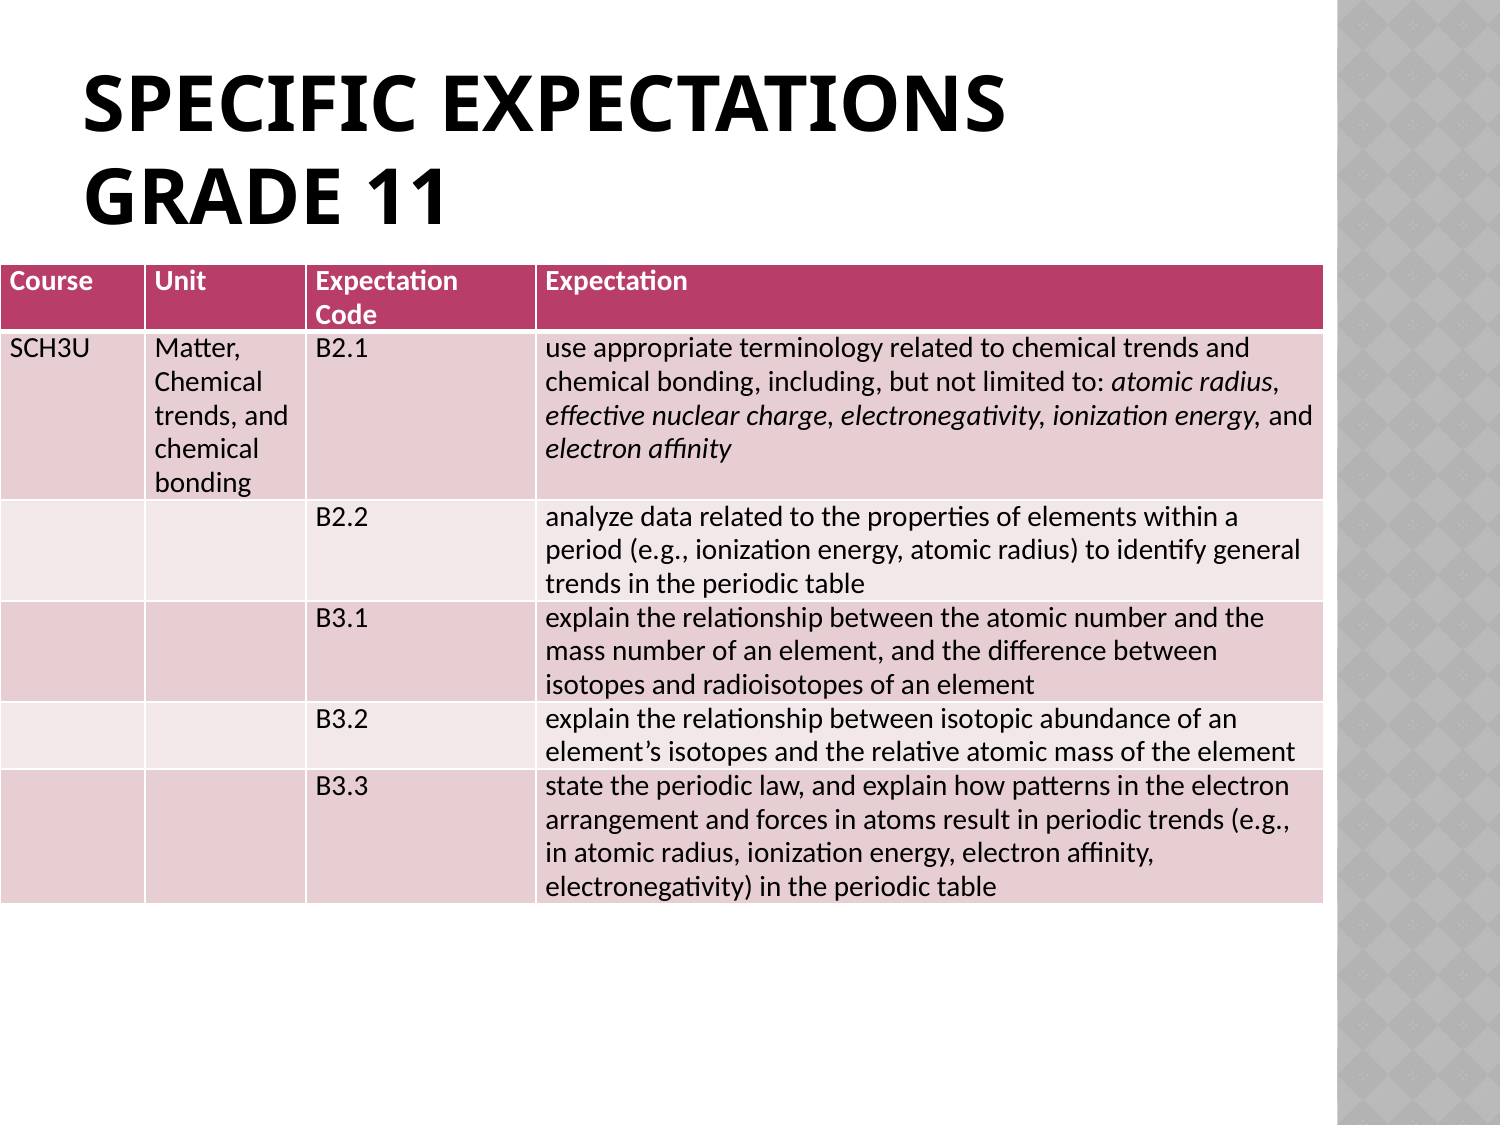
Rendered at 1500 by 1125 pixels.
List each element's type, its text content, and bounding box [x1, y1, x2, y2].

table_cell use appropriate terminology related to chemical trends and chemical bonding, including, but not limited to: atomic radius, effective nuclear charge, electronegativity, ionization energy, and electron affinity [537, 334, 1323, 499]
table_header Course [1, 265, 144, 329]
table_header Unit [146, 265, 305, 329]
table_cell explain the relationship between isotopic abundance of an element’s isotopes and the relative atomic mass of the element [537, 703, 1323, 768]
table_cell [146, 602, 305, 701]
table_cell SCH3U [1, 334, 144, 499]
table_cell Matter, Chemical trends, and chemical bonding [146, 334, 305, 499]
table_cell B2.1 [307, 334, 535, 499]
table_cell analyze data related to the properties of elements within a period (e.g., ionization energy, atomic radius) to identify general trends in the periodic table [537, 501, 1323, 600]
table_cell B3.3 [307, 770, 535, 903]
table_cell [146, 501, 305, 600]
table_cell state the periodic law, and explain how patterns in the electron arrangement and forces in atoms result in periodic trends (e.g., in atomic radius, ionization energy, electron affinity, electronegativity) in the periodic table [537, 770, 1323, 903]
table_cell explain the relationship between the atomic number and the mass number of an element, and the difference between isotopes and radioisotopes of an element [537, 602, 1323, 701]
table_header Expectation Code [307, 265, 535, 329]
table_cell B3.2 [307, 703, 535, 768]
table_cell [1, 602, 144, 701]
table_cell [1, 770, 144, 903]
table_cell [146, 703, 305, 768]
table_cell B2.2 [307, 501, 535, 600]
table_cell B3.1 [307, 602, 535, 701]
title Specific Expectations Grade 11 [75, 52, 1263, 240]
table_cell [146, 770, 305, 903]
table_header Expectation [537, 265, 1323, 329]
table_cell [1, 703, 144, 768]
table_cell [1, 501, 144, 600]
